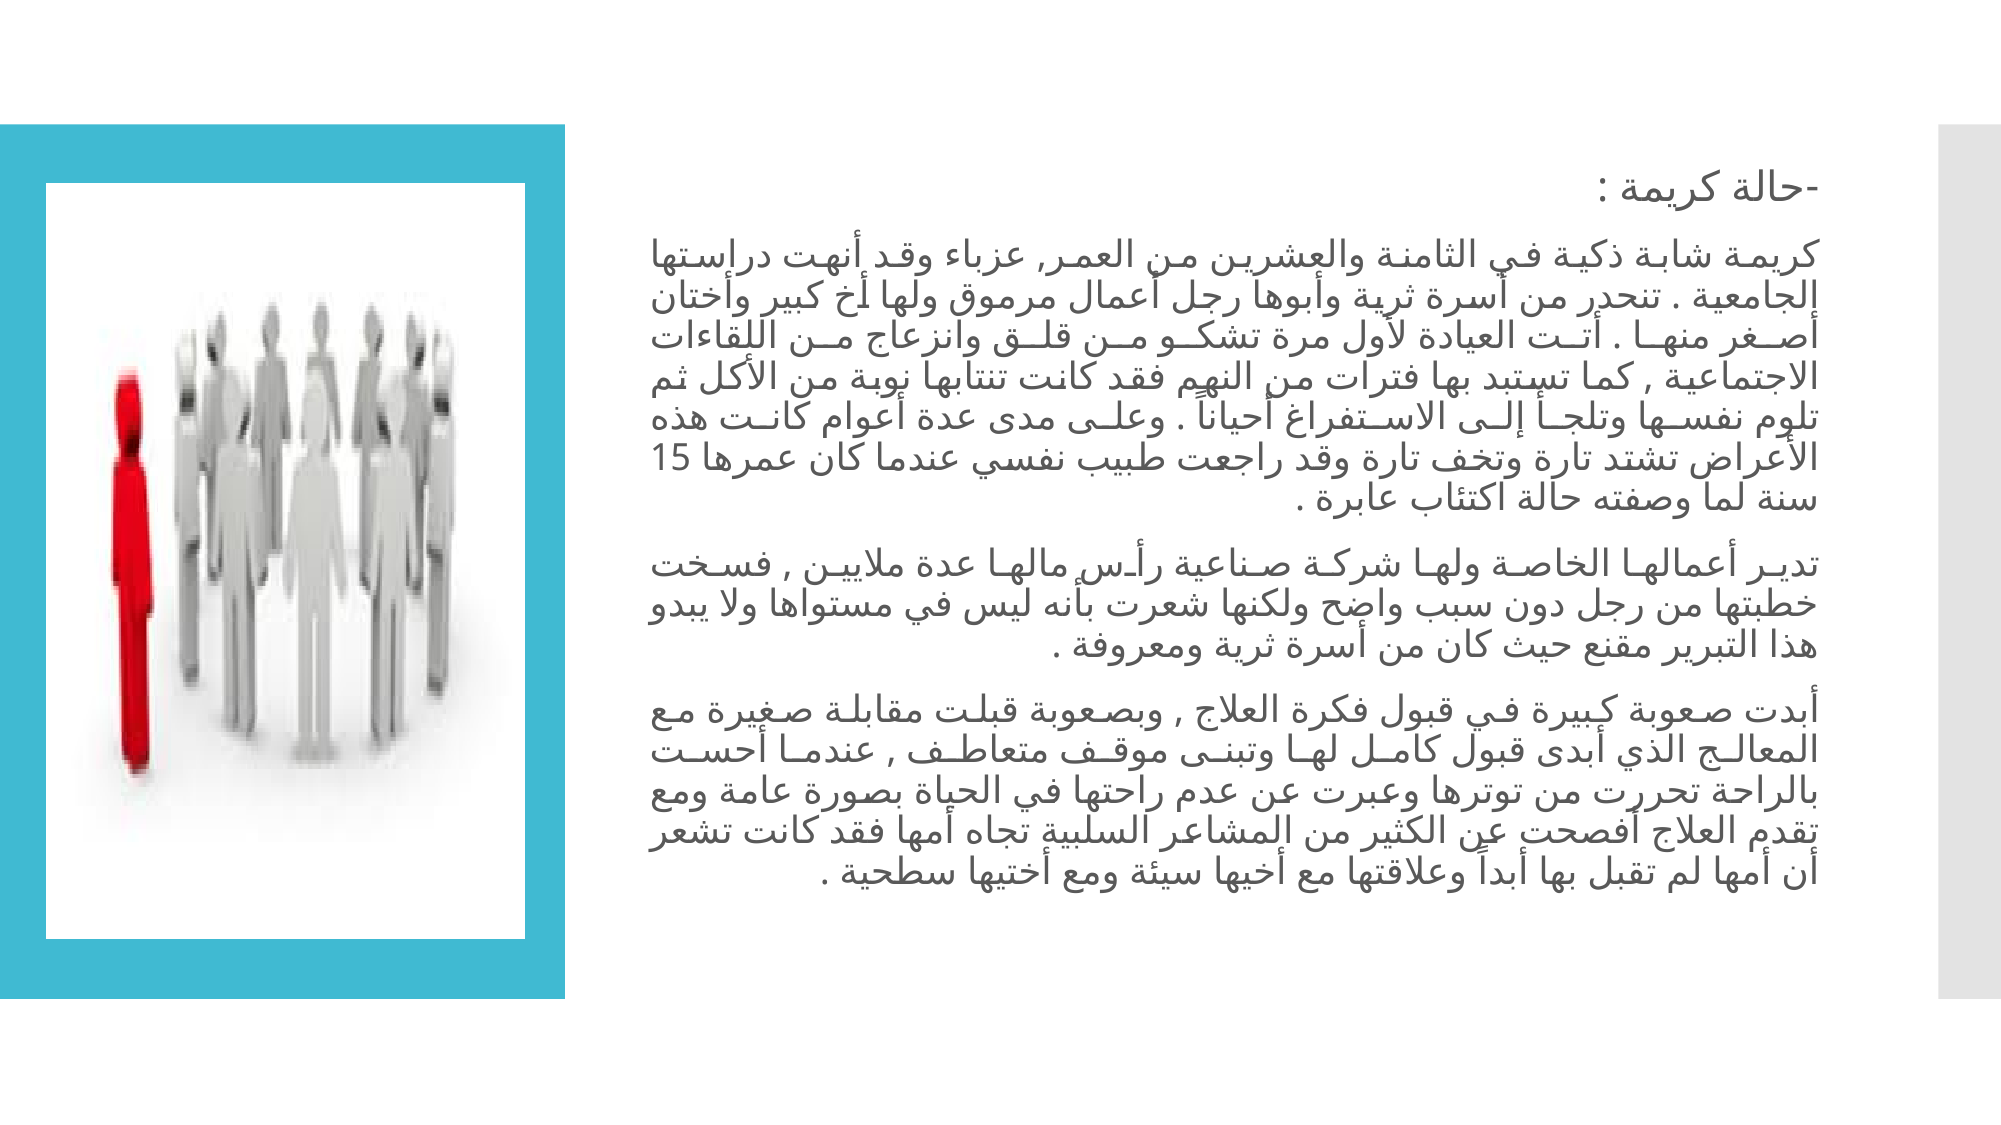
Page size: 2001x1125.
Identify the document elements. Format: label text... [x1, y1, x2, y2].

list -حالة كريمة : كريمة شابة ذكية في الثامنة والعشرين من العمر, عزباء وقد أنهت دراستها الجامعية . تنحدر من أسرة ثرية وأبوها رجل أعمال مرموق ولها أخ كبير وأختان أصغر منها . أتت العيادة لأول مرة تشكو من قلق وانزعاج من اللقاءات الاجتماعية , كما تستبد بها فترات من النهم فقد كانت تنتابها نوبة من الأكل ثم تلوم نفسها وتلجأ إلى الاستفراغ أحياناً . وعلى مدى عدة أعوام كانت هذه الأعراض تشتد تارة وتخف تارة وقد راجعت طبيب نفسي عندما كان عمرها 15 سنة لما وصفته حالة اكتئاب عابرة . تدير أعمالها الخاصة ولها شركة صناعية رأس مالها عدة ملايين , فسخت خطبتها من رجل دون سبب واضح ولكنها شعرت بأنه ليس في مستواها ولا يبدو هذا التبرير مقنع حيث كان من أسرة ثرية ومعروفة . أبدت صعوبة كبيرة في قبول فكرة العلاج , وبصعوبة قبلت مقابلة صغيرة مع المعالج الذي أبدى قبول كامل لها وتبنى موقف متعاطف , عندما أحست بالراحة تحررت من توترها وعبرت عن عدم راحتها في الحياة بصورة عامة ومع تقدم العلاج أفصحت عن الكثير من المشاعر السلبية تجاه أمها فقد كانت تشعر أن أمها لم تقبل بها أبداً وعلاقتها مع أخيها سيئة ومع أختيها سطحية . [634, 141, 1835, 982]
picture [46, 183, 526, 939]
